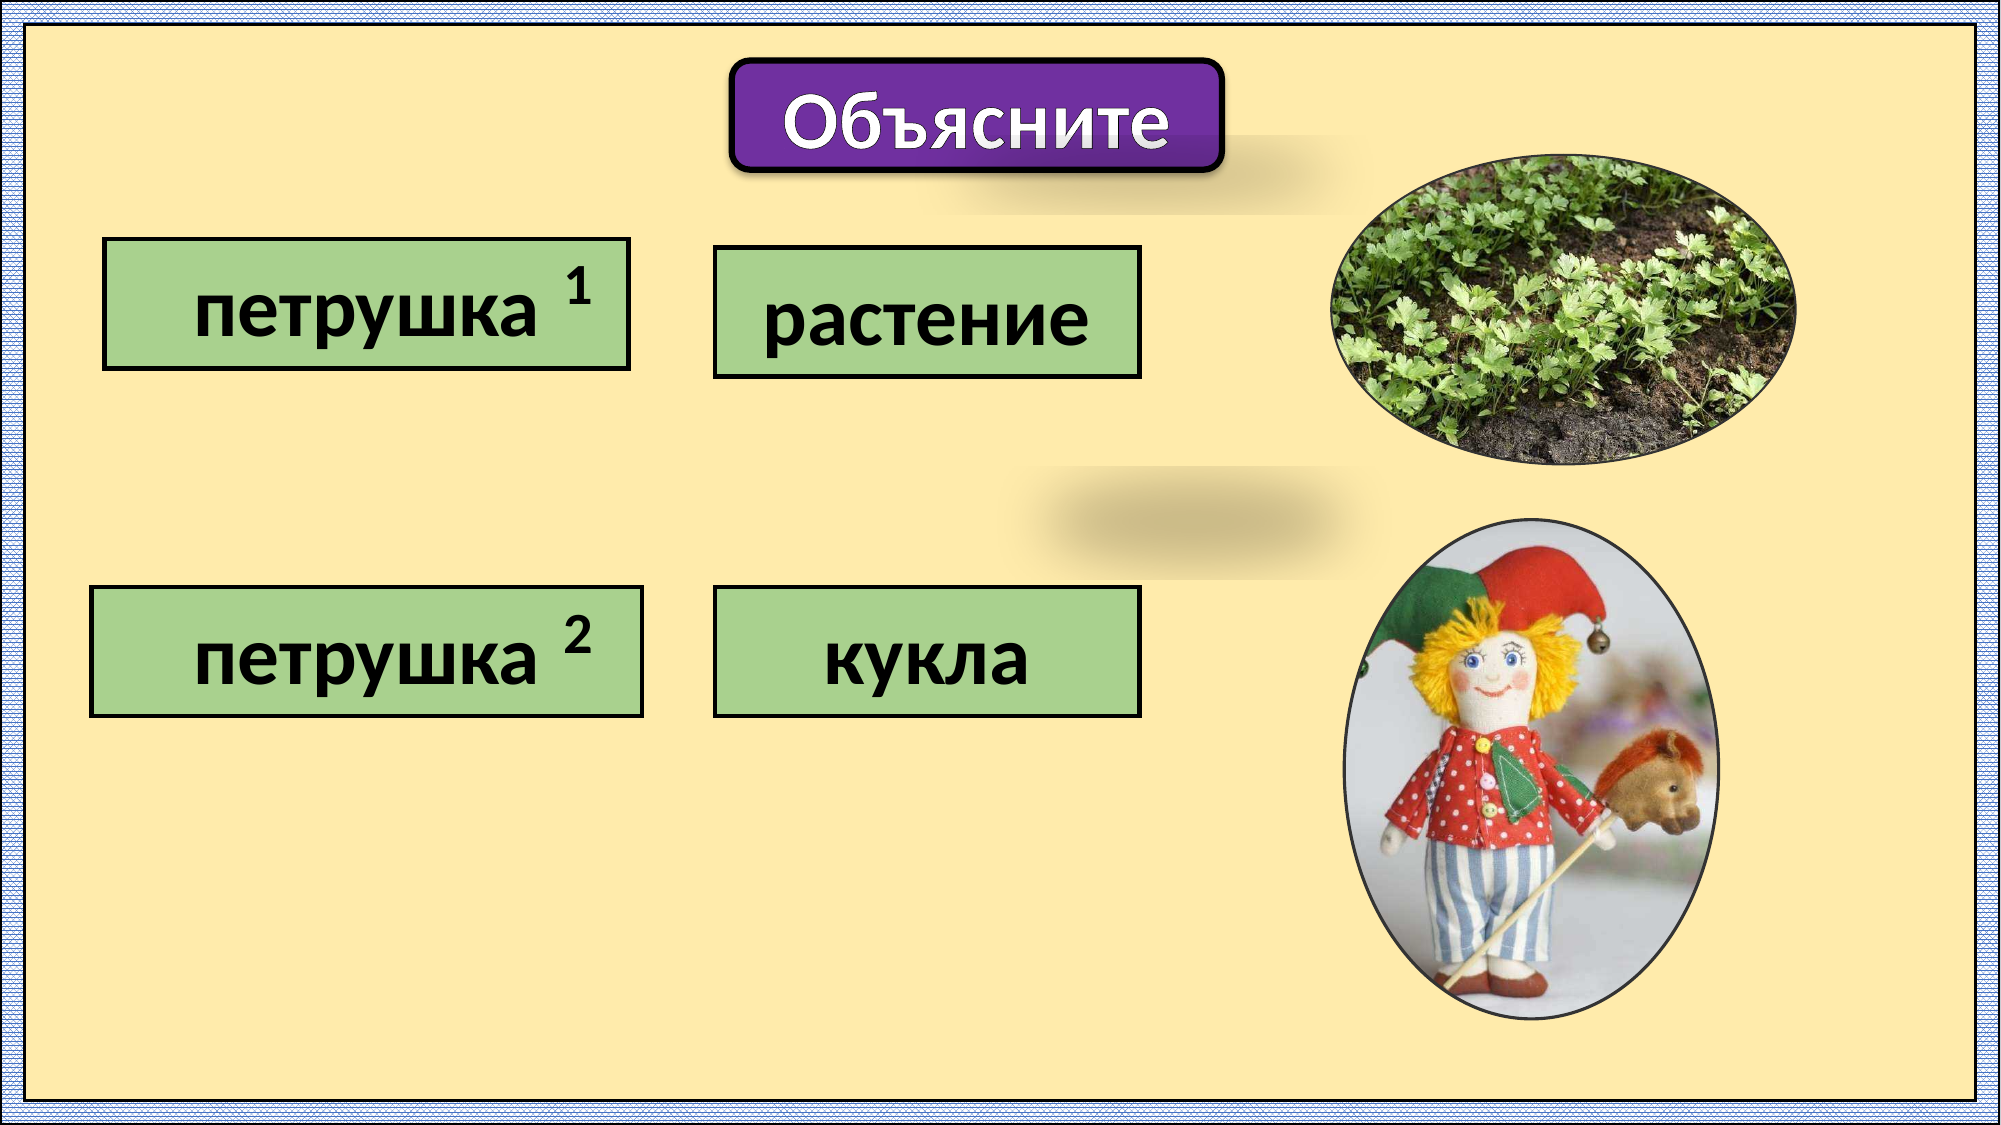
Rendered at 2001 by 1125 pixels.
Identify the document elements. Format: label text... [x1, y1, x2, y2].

text_box растение [714, 246, 1140, 378]
picture [1331, 154, 1796, 465]
text_box 2 [501, 587, 656, 673]
text_box 1 [501, 238, 656, 324]
text_box петрушка [104, 238, 630, 369]
picture [1344, 519, 1719, 1019]
text_box кукла [714, 586, 1140, 717]
text_box петрушка [90, 586, 643, 717]
text_box Объясните [730, 59, 1223, 171]
